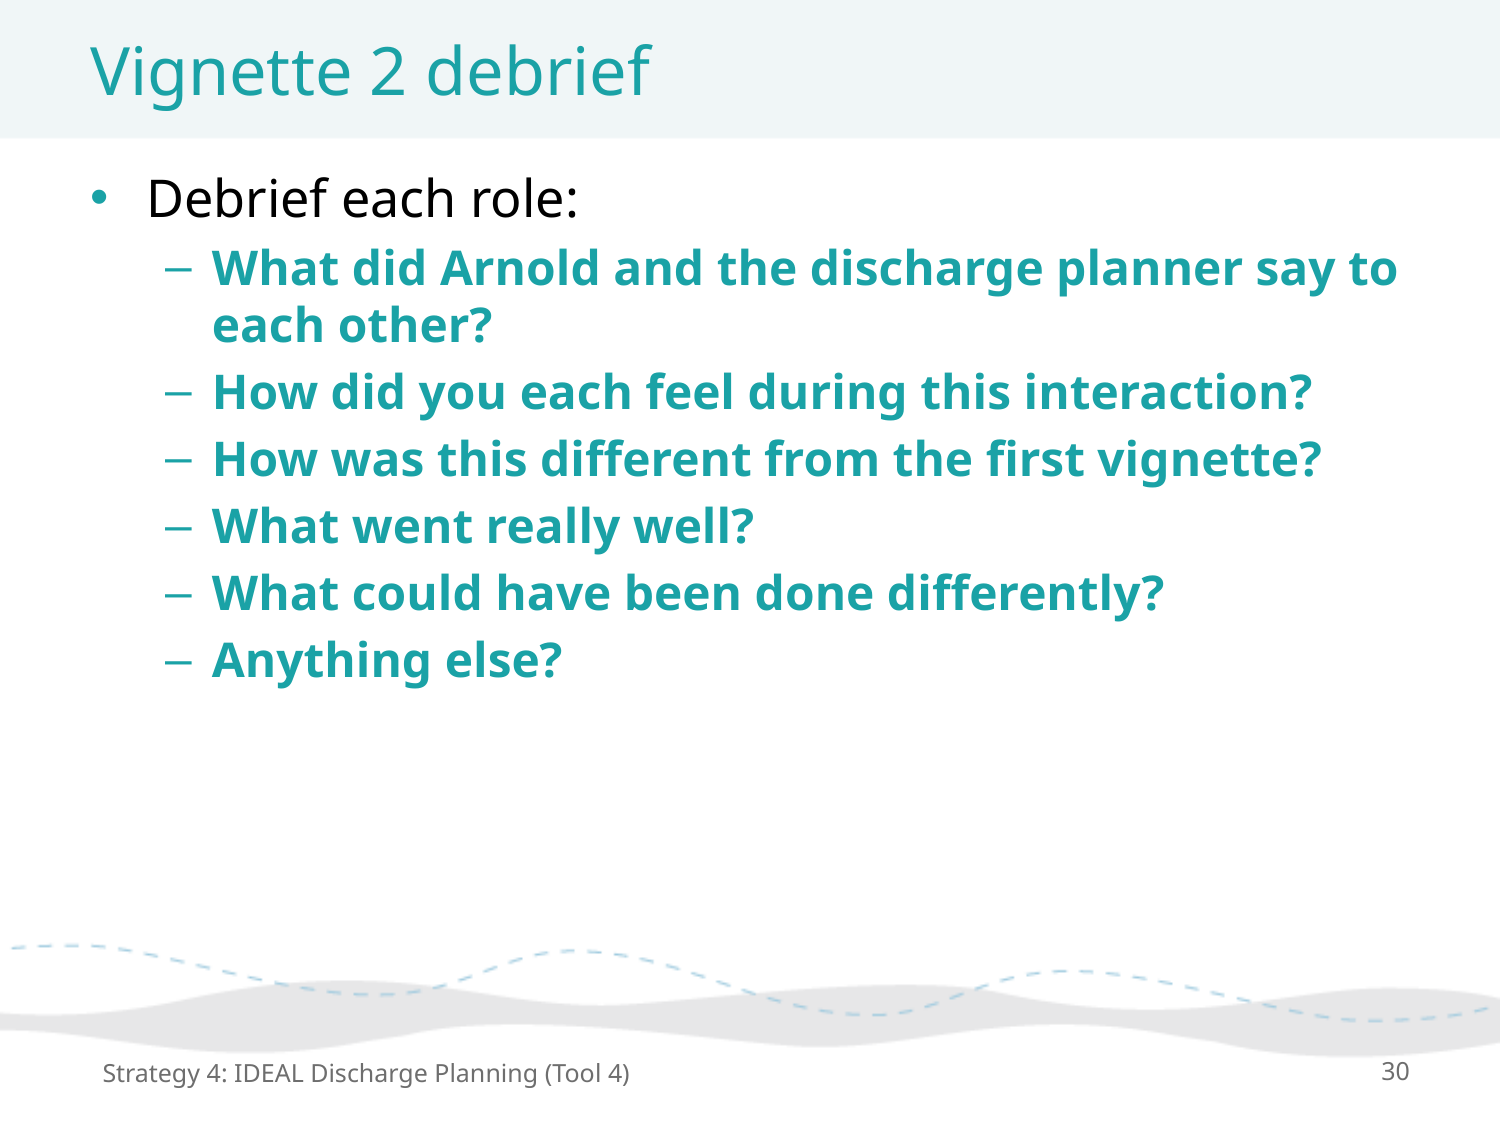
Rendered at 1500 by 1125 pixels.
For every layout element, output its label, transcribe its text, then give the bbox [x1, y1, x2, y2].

title Vignette 2 debrief [75, 0, 1425, 138]
picture [0, 0, 1500, 1125]
footer Strategy 4: IDEAL Discharge Planning (Tool 4) [87, 1042, 763, 1103]
slide_number 30 [1074, 1042, 1425, 1103]
list Debrief each role: What did Arnold and the discharge planner say to each other? How did you each feel during this interaction? How was this different from the first vignette? What went really well? What could have been done differently? Anything else? [75, 157, 1425, 900]
